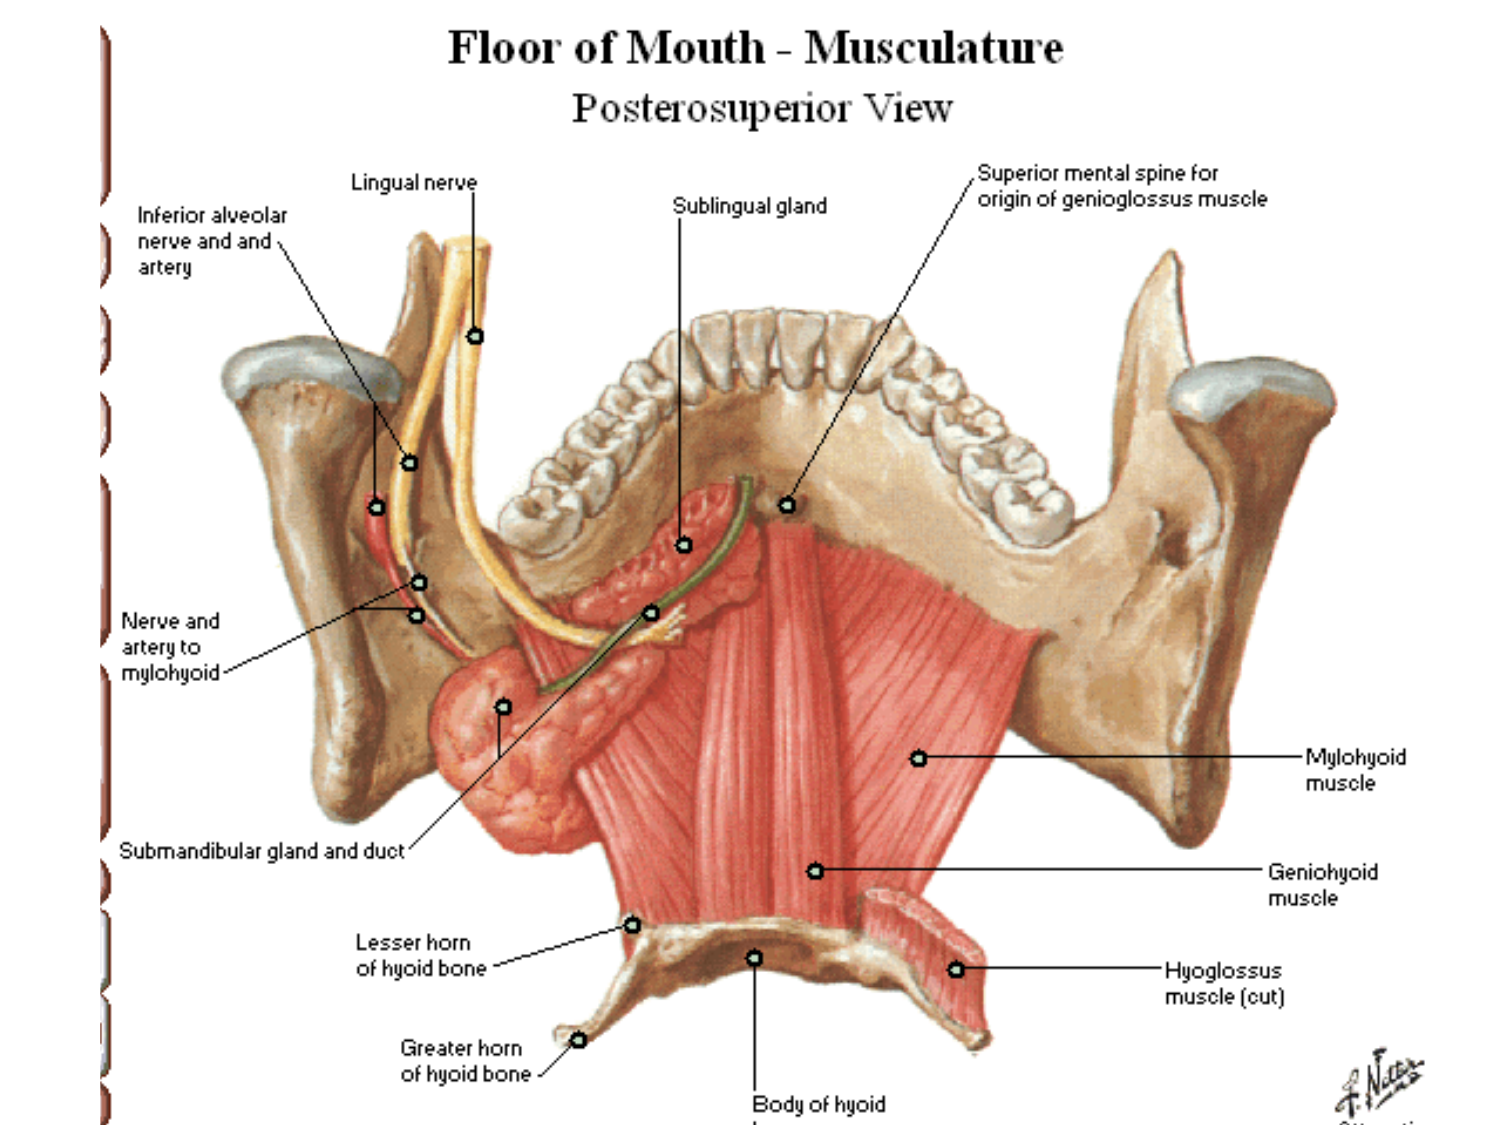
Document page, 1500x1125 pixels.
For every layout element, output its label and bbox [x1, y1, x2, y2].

picture [100, 0, 1430, 1125]
